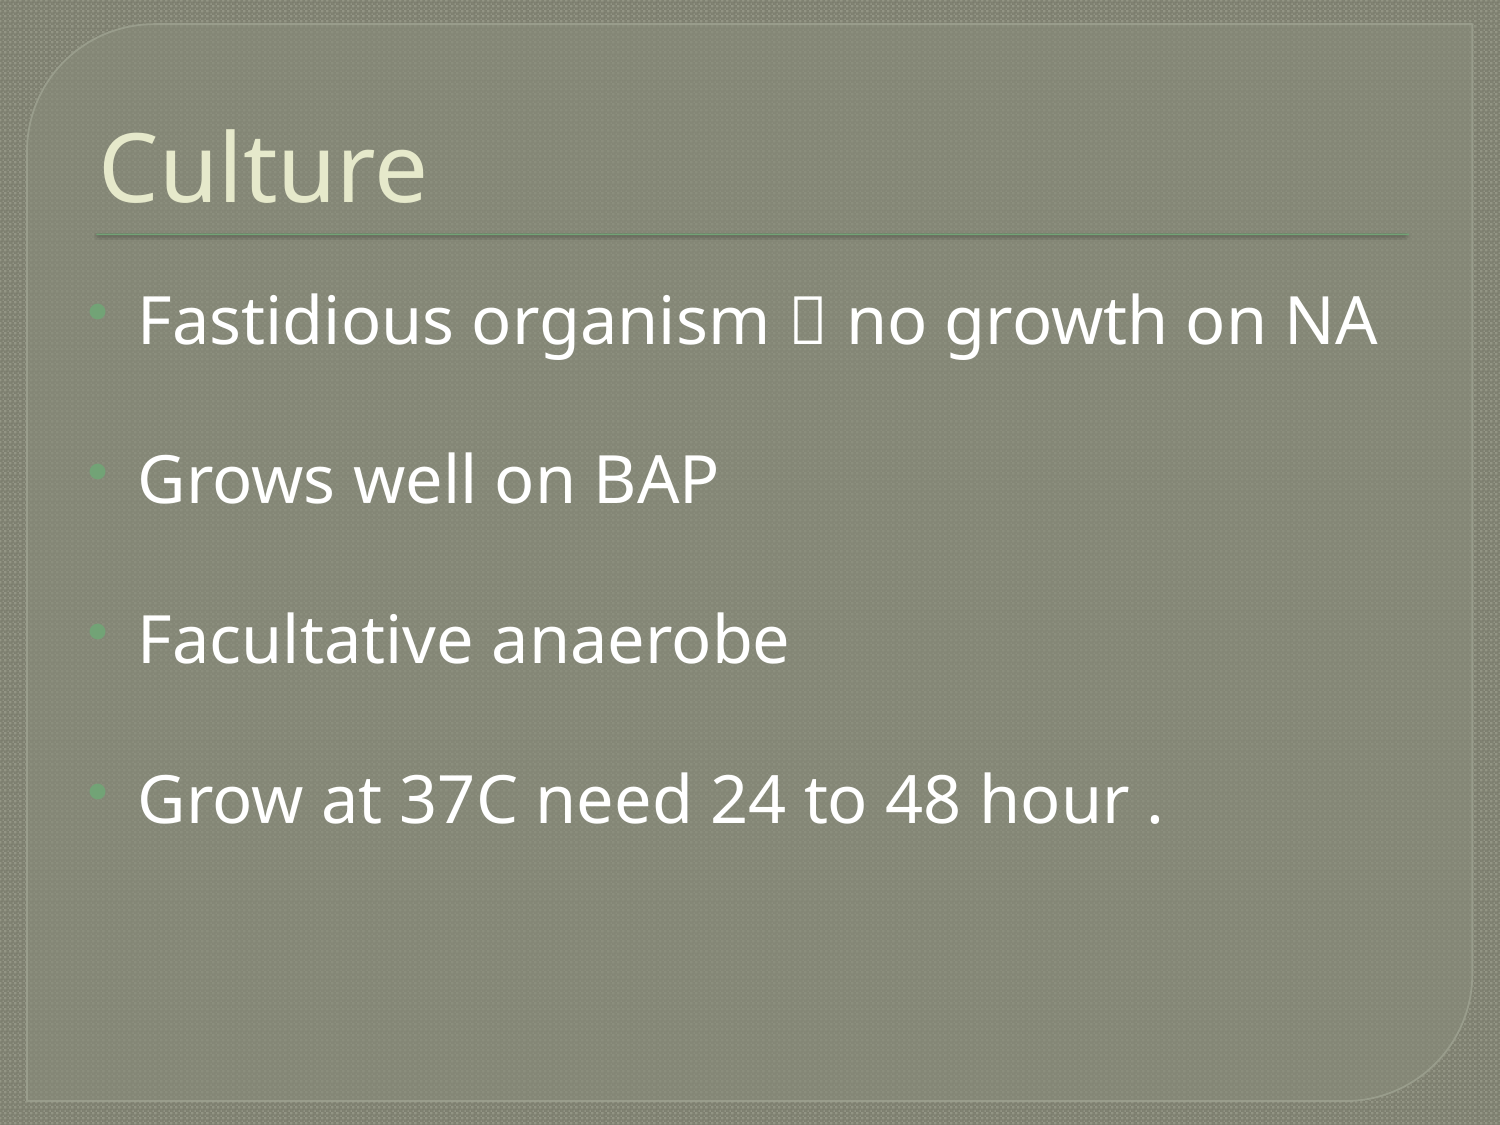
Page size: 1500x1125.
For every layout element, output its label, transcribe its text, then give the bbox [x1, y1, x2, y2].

title Culture [75, 41, 1425, 230]
list Fastidious organism  no growth on NA Grows well on BAP Facultative anaerobe Grow at 37C need 24 to 48 hour . [75, 270, 1425, 1013]
